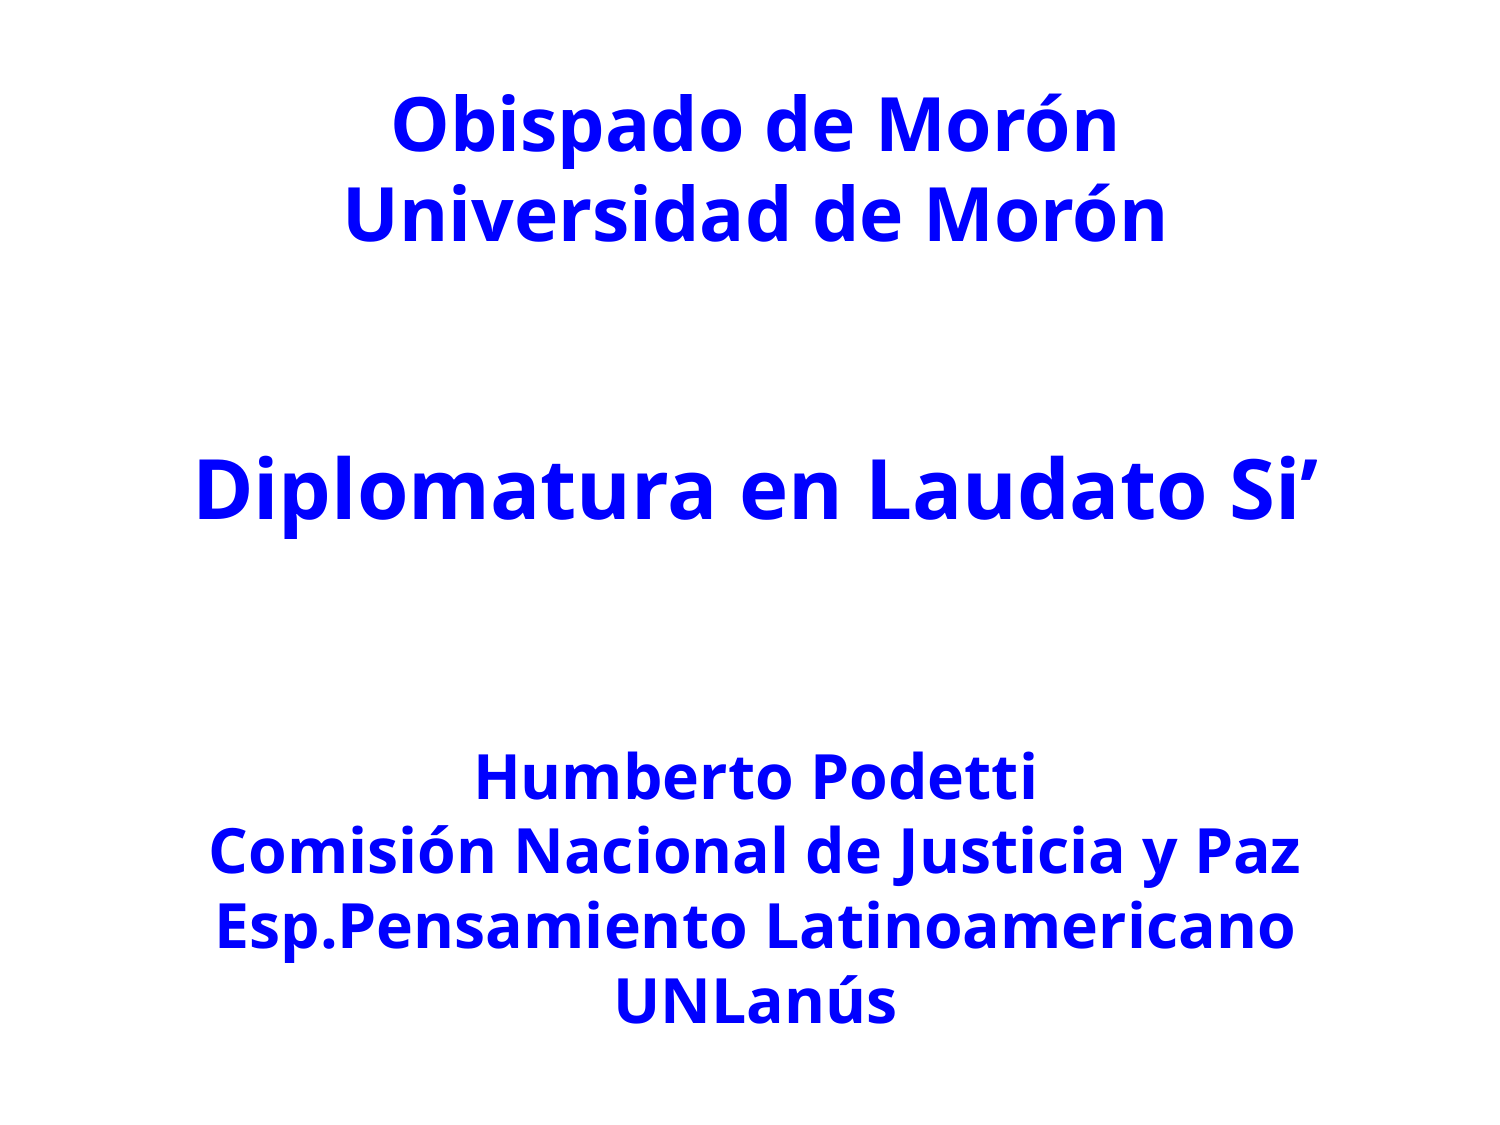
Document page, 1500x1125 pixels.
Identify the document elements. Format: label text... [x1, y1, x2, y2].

title Obispado de Morón Universidad de Morón Diplomatura en Laudato Si’ Humberto Podetti Comisión Nacional de Justicia y Paz Esp.Pensamiento Latinoamericano UNLanús [53, 42, 1459, 1071]
